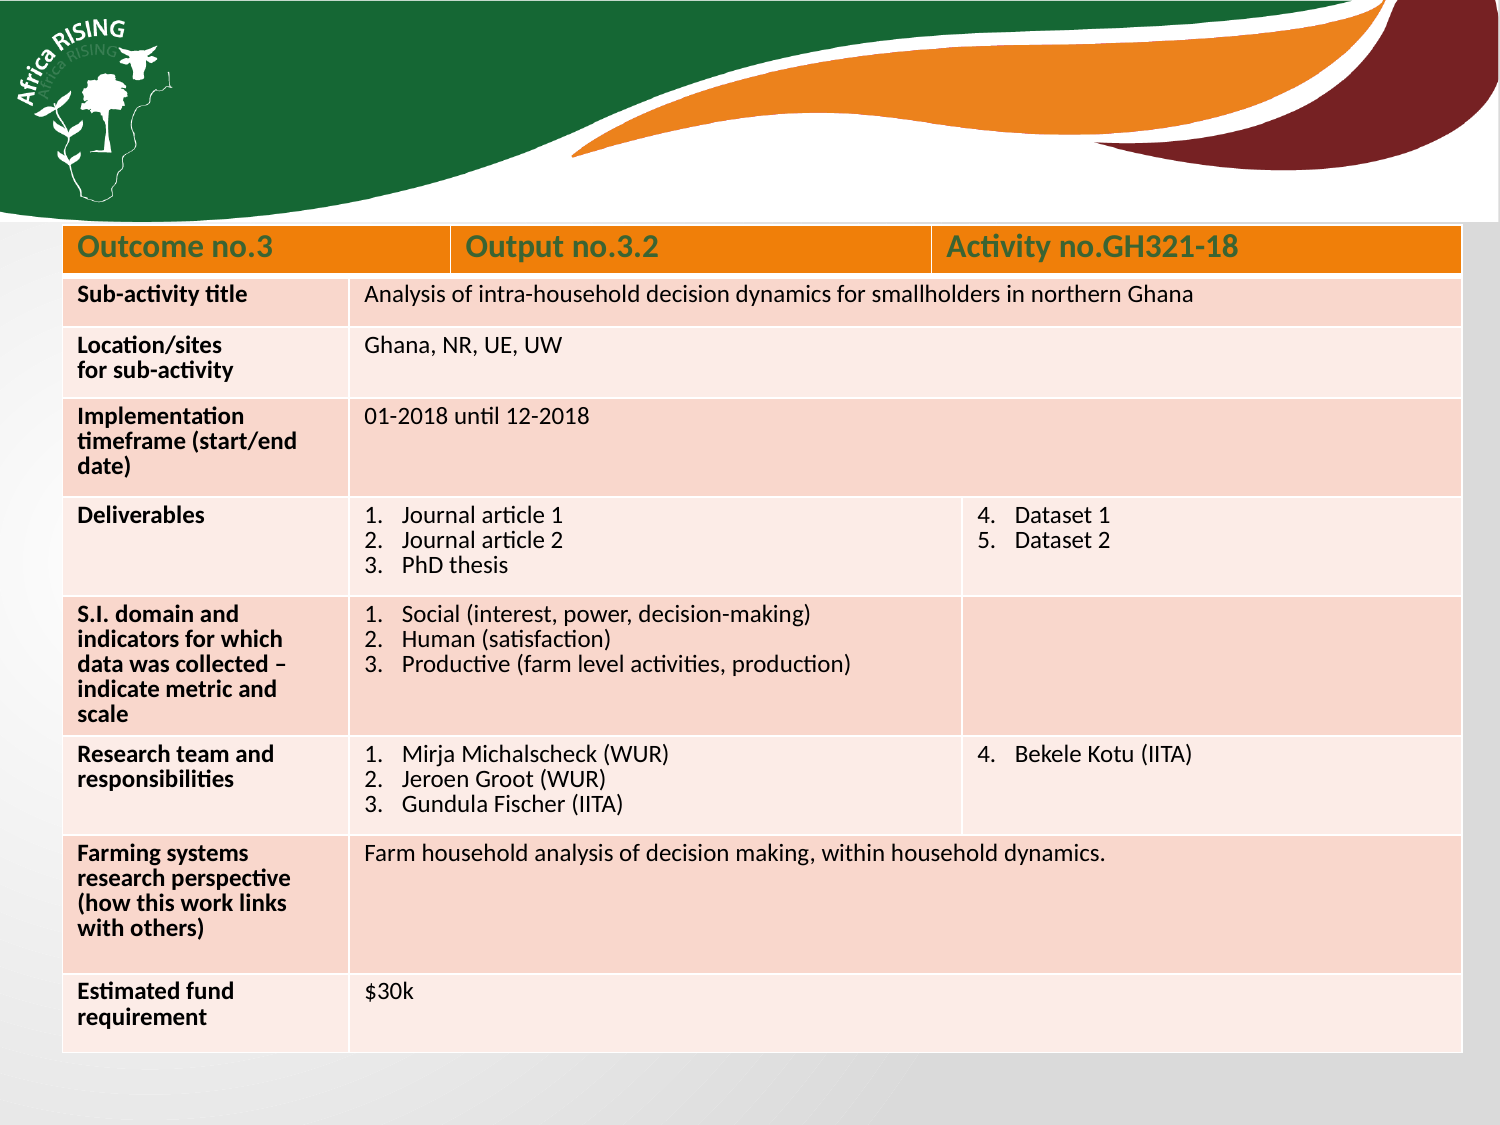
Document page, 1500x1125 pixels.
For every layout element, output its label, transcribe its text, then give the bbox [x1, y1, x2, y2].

table_cell Research team and responsibilities [63, 737, 348, 834]
table_cell Dataset 1 Dataset 2 [963, 498, 1461, 595]
table_cell Deliverables [63, 498, 348, 595]
table_cell Farming systems research perspective (how this work links with others) [63, 836, 348, 973]
table_cell Sub-activity title [63, 279, 348, 326]
table_cell Social (interest, power, decision-making) Human (satisfaction) Productive (farm level activities, production) [350, 597, 961, 735]
table_cell Location/sites for sub-activity [63, 328, 348, 397]
table_cell S.I. domain and indicators for which data was collected – indicate metric and scale [63, 597, 348, 735]
table_header Outcome no.3 [63, 226, 450, 273]
table_header Activity no.GH321-18 [932, 226, 1461, 273]
table_cell 01-2018 until 12-2018 [350, 399, 1461, 496]
table_cell Ghana, NR, UE, UW [350, 328, 1461, 397]
table_cell Farm household analysis of decision making, within household dynamics. [350, 836, 1461, 973]
table_cell [963, 597, 1461, 735]
table_cell Implementation timeframe (start/end date) [63, 399, 348, 496]
table_cell Journal article 1 Journal article 2 PhD thesis [350, 498, 961, 595]
table_cell Bekele Kotu (IITA) [963, 737, 1461, 834]
table_header Output no.3.2 [451, 226, 931, 273]
table_cell Analysis of intra-household decision dynamics for smallholders in northern Ghana [350, 279, 1461, 326]
table_cell $30k [350, 975, 1461, 1052]
picture [0, 0, 1499, 222]
table_cell Mirja Michalscheck (WUR) Jeroen Groot (WUR) Gundula Fischer (IITA) [350, 737, 961, 834]
table_cell Estimated fund requirement [63, 975, 348, 1052]
